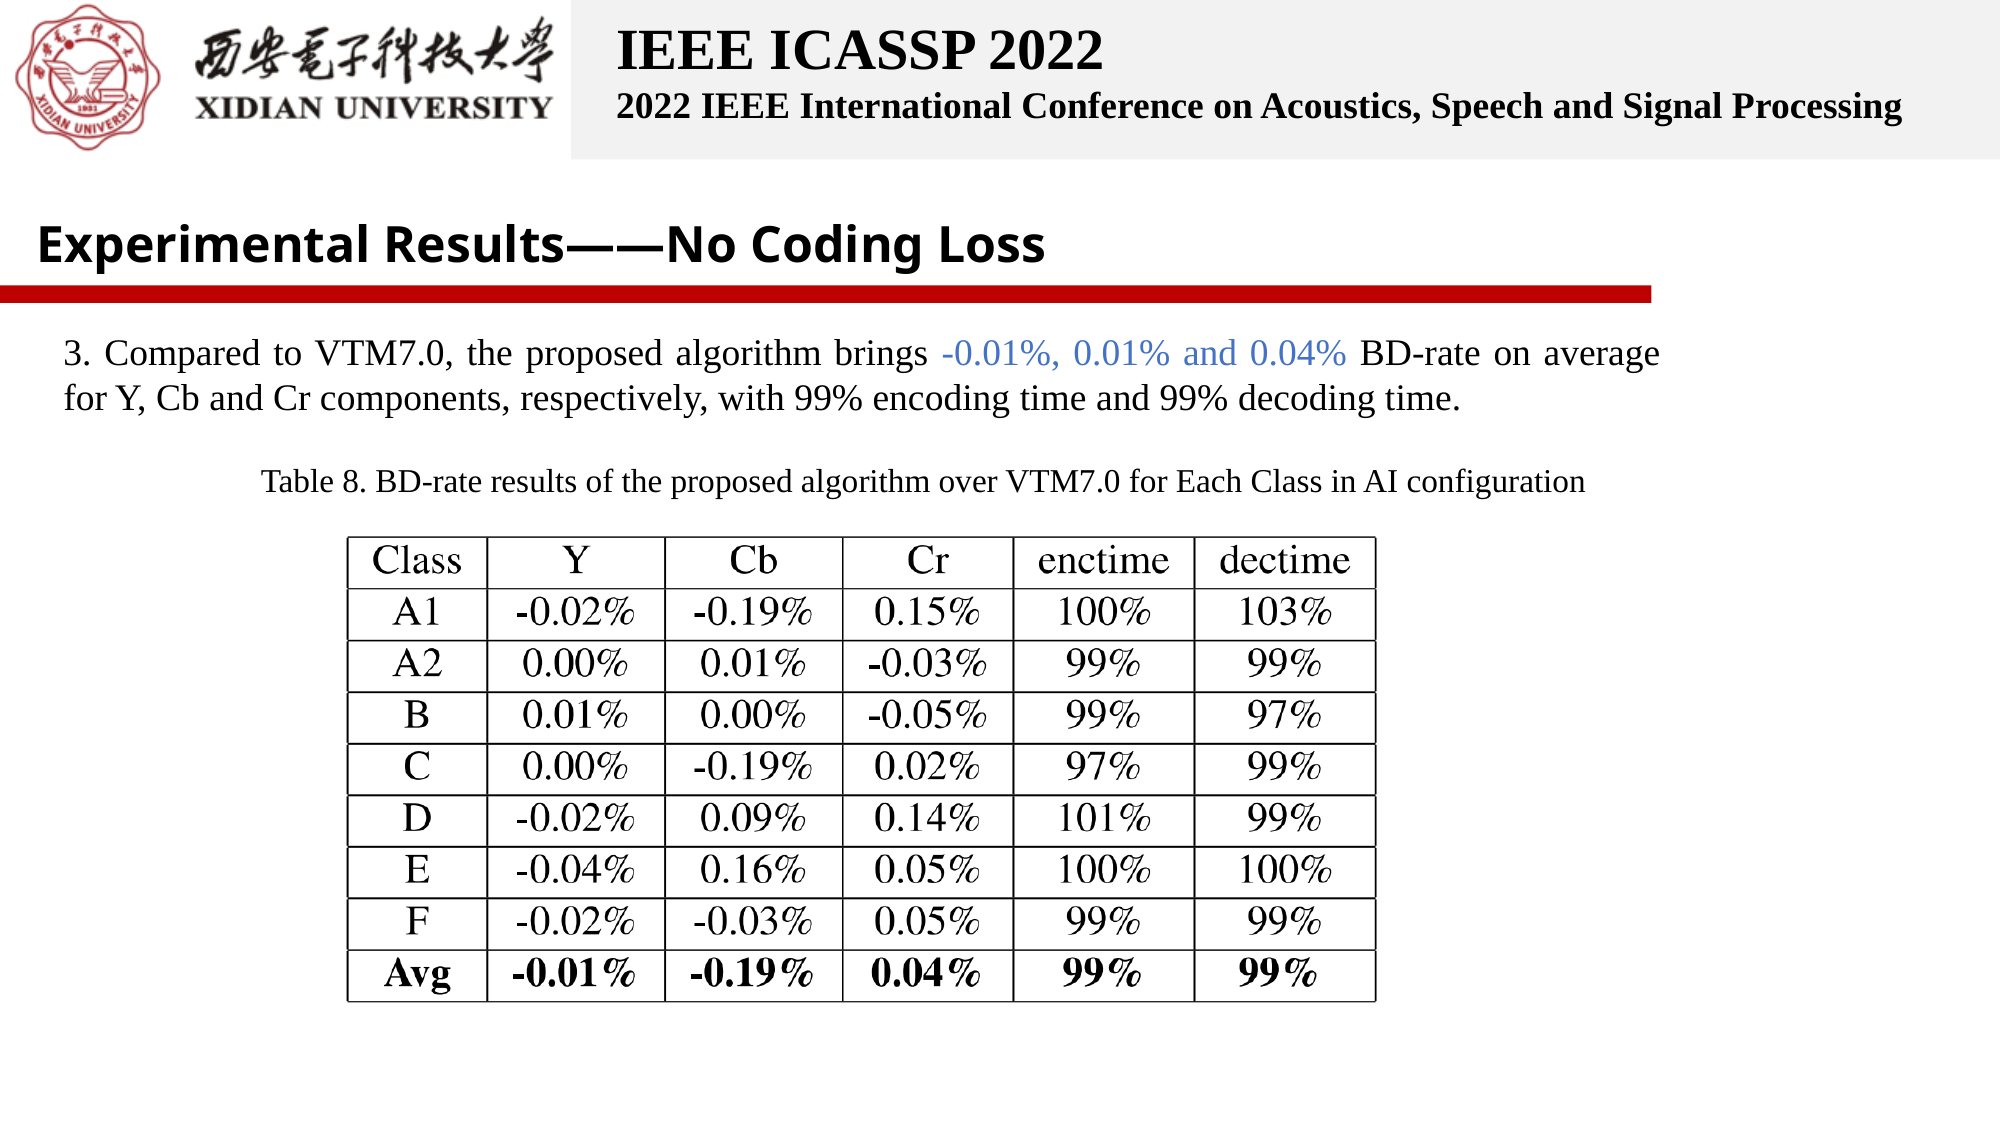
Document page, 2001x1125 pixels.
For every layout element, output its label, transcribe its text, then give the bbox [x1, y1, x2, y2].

text_box [571, 0, 2000, 160]
text_box Experimental Results——No Coding Loss [21, 205, 1387, 281]
picture [0, 0, 571, 160]
text_box [0, 284, 1652, 304]
text_box IEEE ICASSP 2022 2022 IEEE International Conference on Acoustics, Speech and Signal Processing [601, 3, 2000, 134]
picture [344, 532, 1379, 1006]
text_box Table 8. BD-rate results of the proposed algorithm over VTM7.0 for Each Class in AI configuration [246, 451, 1745, 507]
text_box 3. Compared to VTM7.0, the proposed algorithm brings -0.01%, 0.01% and 0.04% BD-rate on average for Y, Cb and Cr components, respectively, with 99% encoding time and 99% decoding time. [48, 320, 1676, 425]
